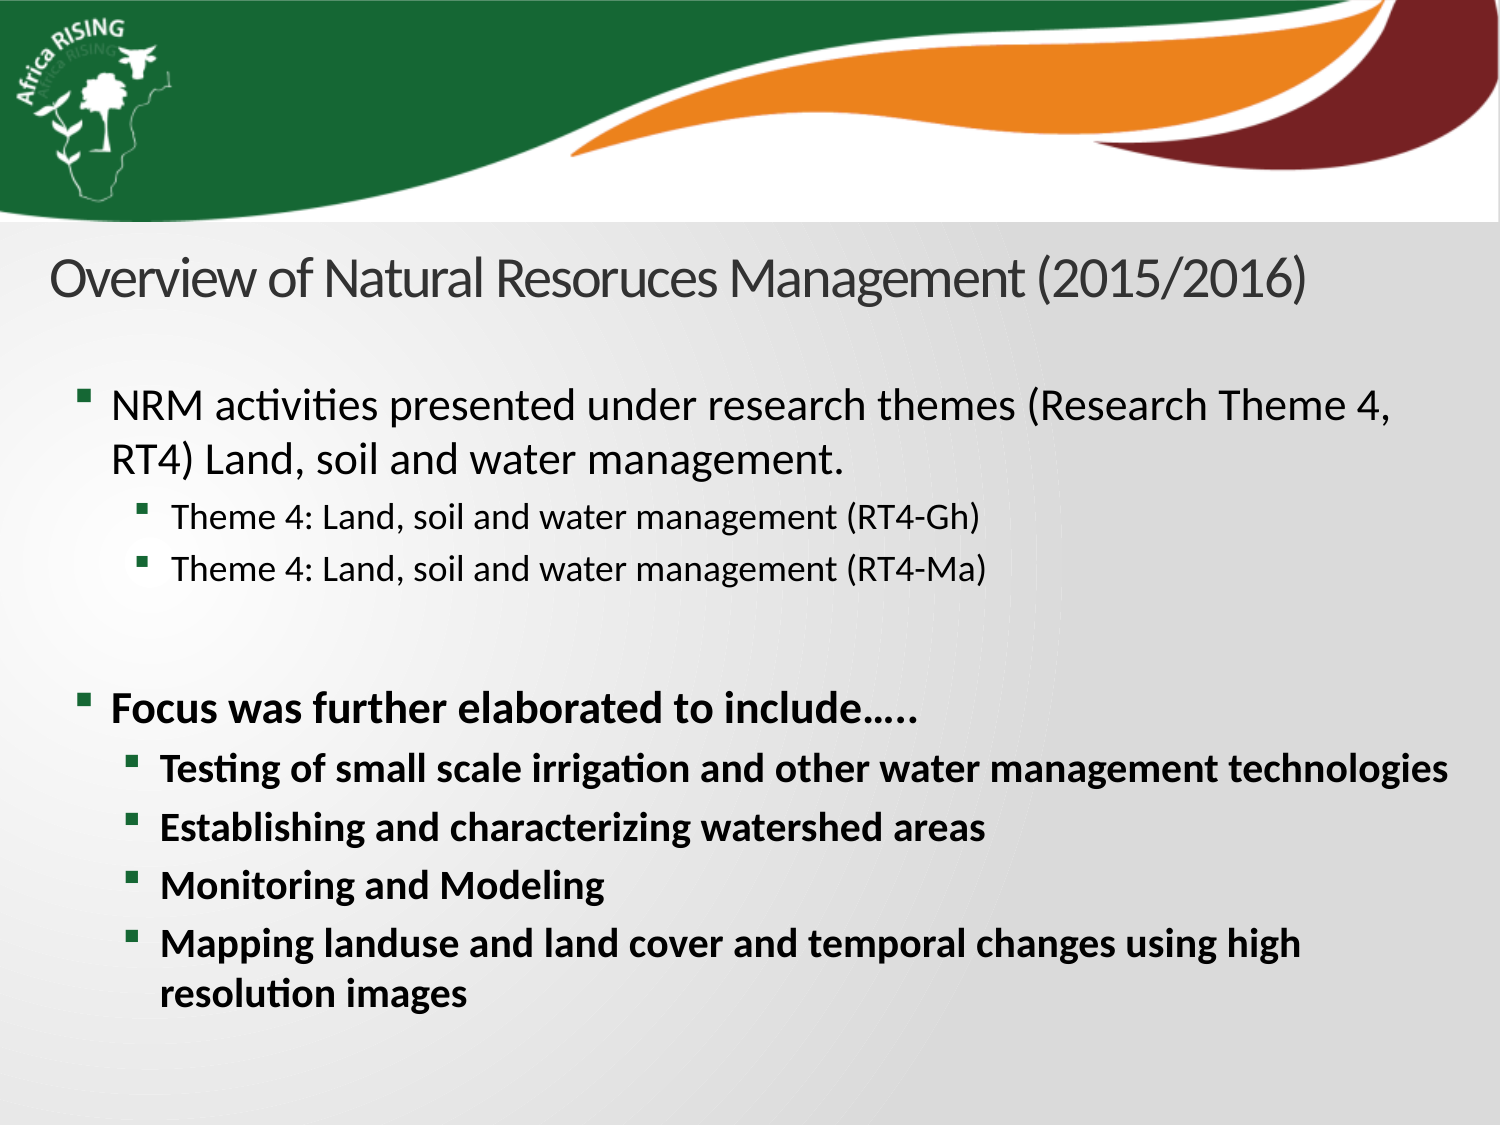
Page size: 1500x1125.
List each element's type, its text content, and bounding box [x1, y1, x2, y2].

picture [0, 0, 1499, 222]
title Overview of Natural Resoruces Management (2015/2016) [17, 231, 1341, 304]
list NRM activities presented under research themes (Research Theme 4, RT4) Land, soil and water management. Theme 4: Land, soil and water management (RT4-Gh) Theme 4: Land, soil and water management (RT4-Ma) Focus was further elaborated to include….. Testing of small scale irrigation and other water management technologies Establishing and characterizing watershed areas Monitoring and Modeling Mapping landuse and land cover and temporal changes using high resolution images [40, 302, 1483, 1024]
